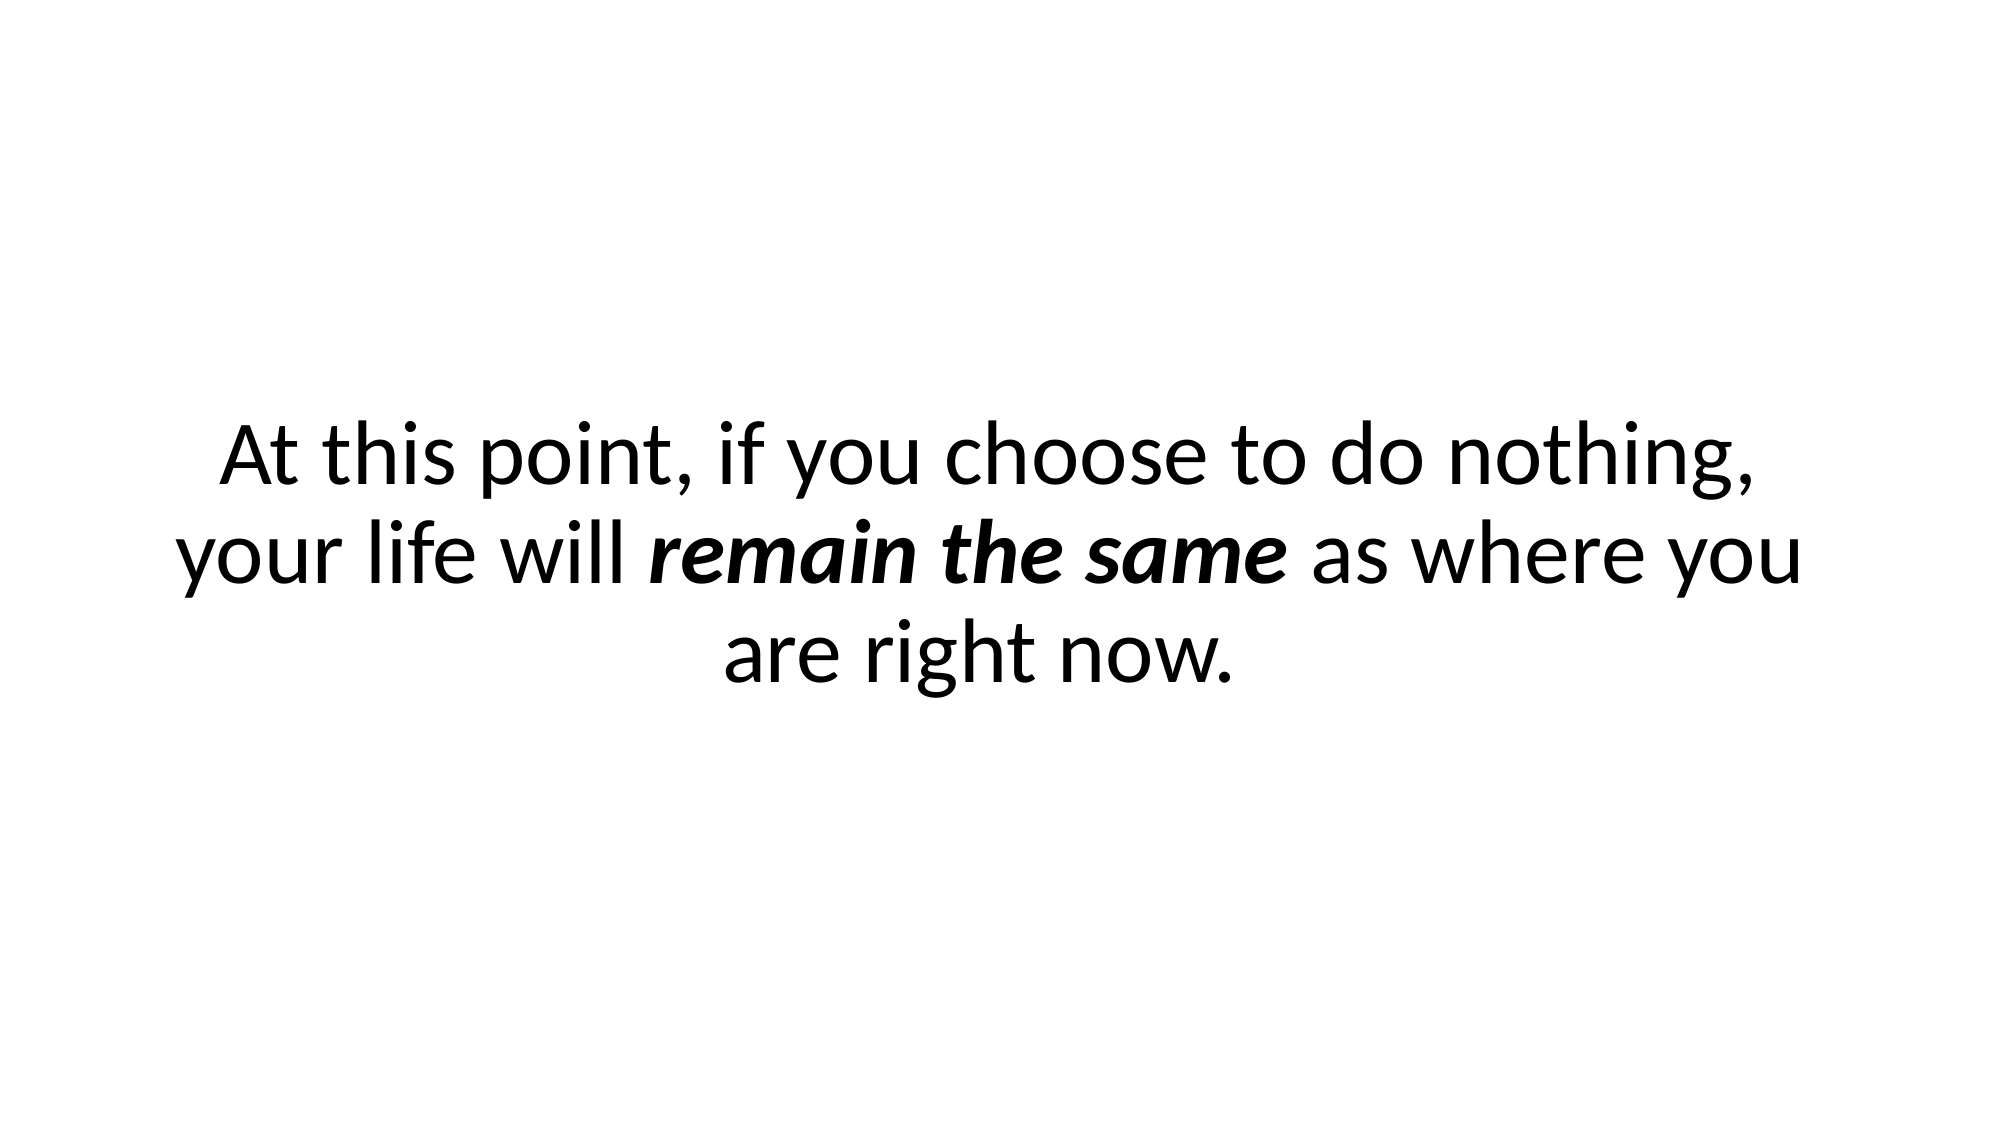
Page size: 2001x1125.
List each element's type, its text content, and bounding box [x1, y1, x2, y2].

list At this point, if you choose to do nothing, your life will remain the same as where you are right now. [143, 397, 1838, 880]
